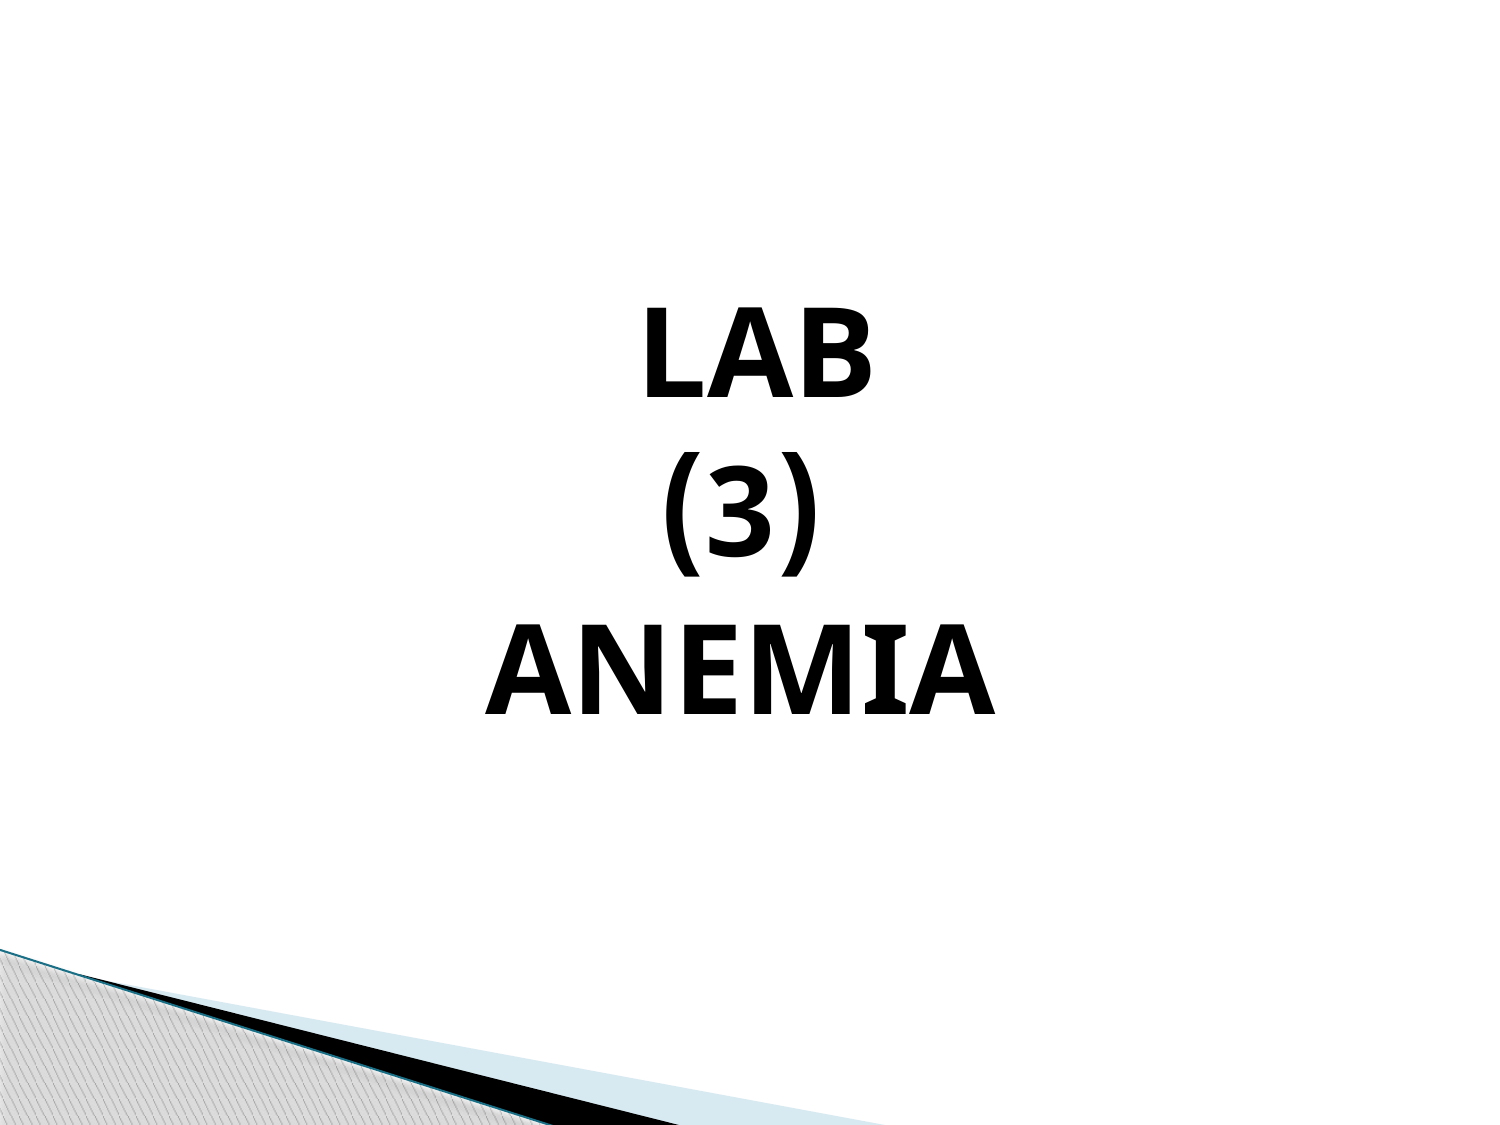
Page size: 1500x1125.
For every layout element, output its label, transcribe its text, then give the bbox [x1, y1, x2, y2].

list LAB (3) ANEMIA [75, 113, 1425, 1005]
